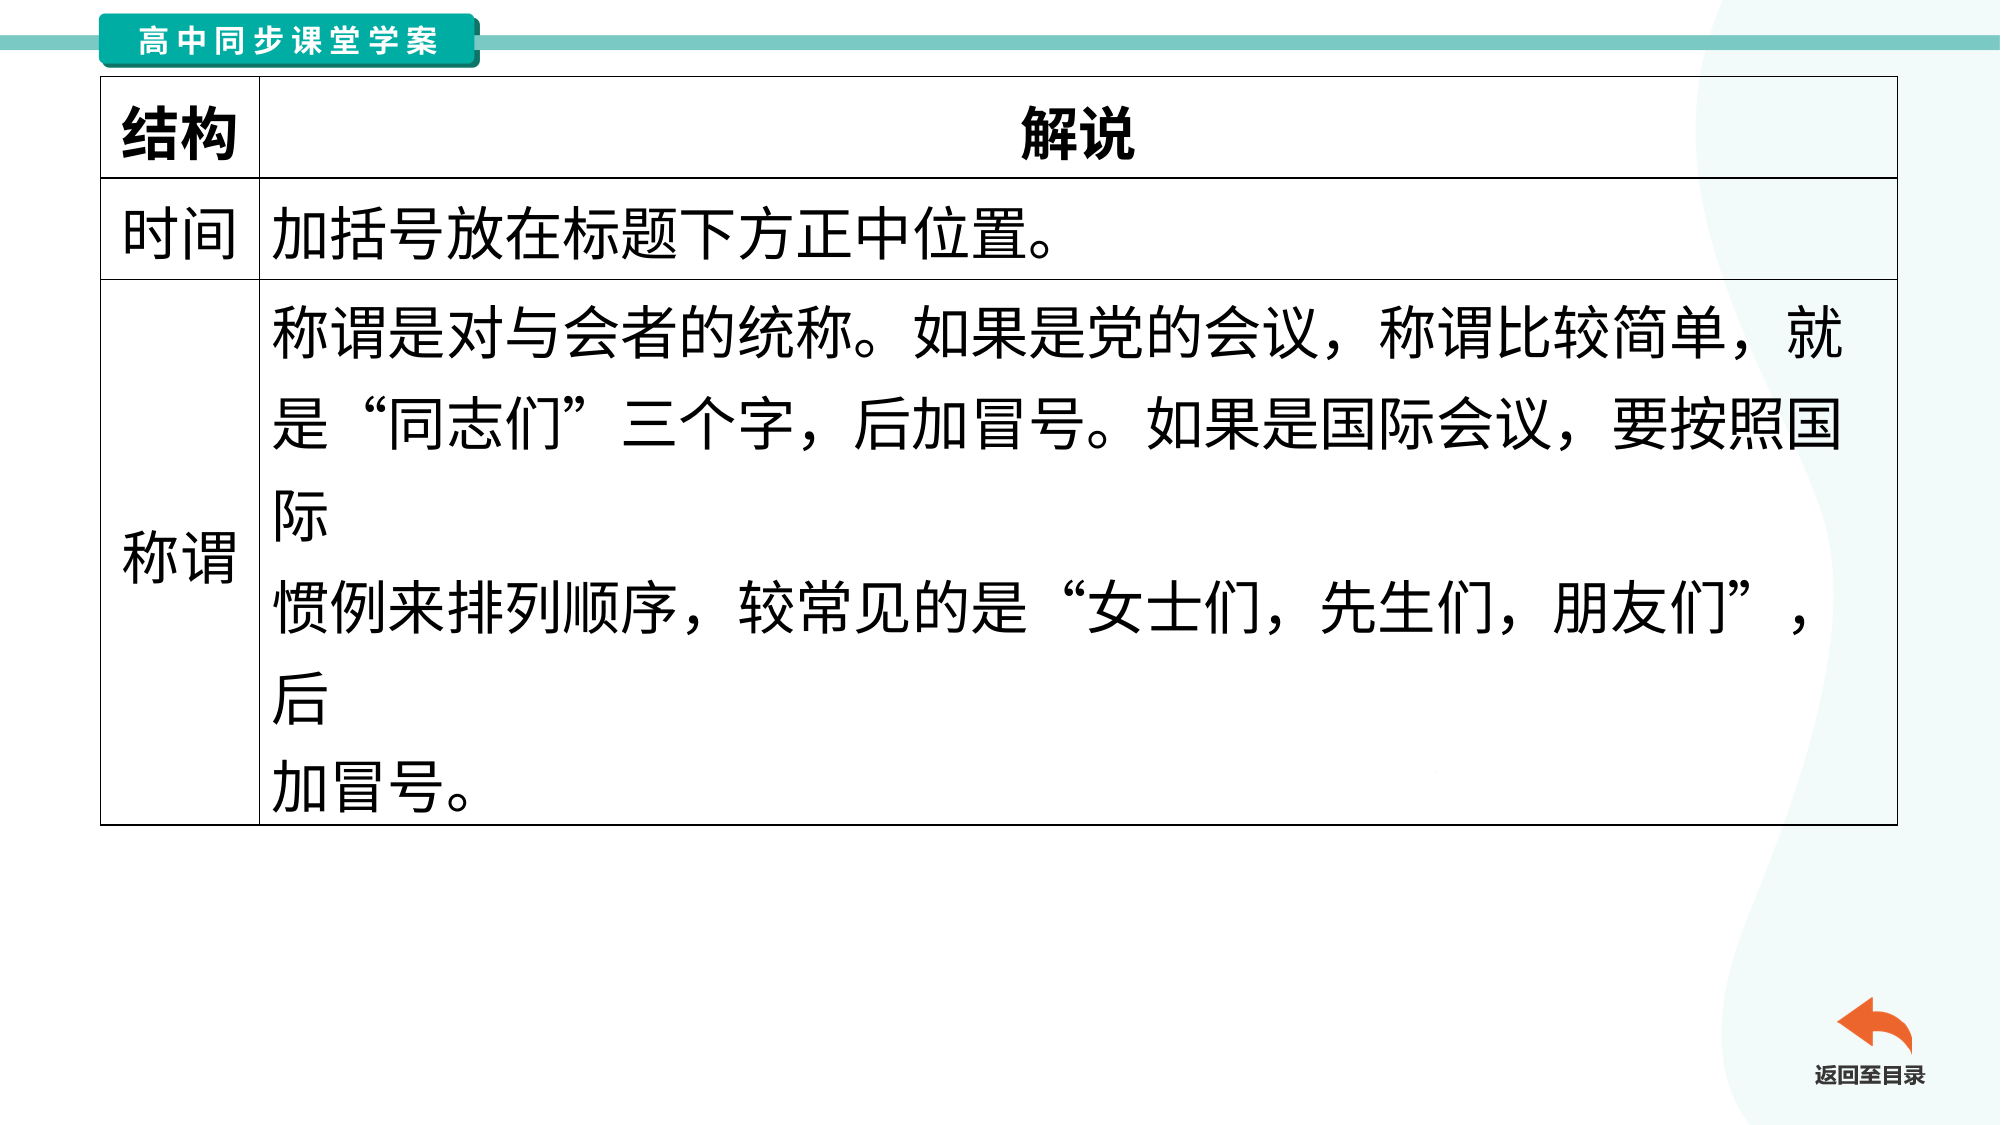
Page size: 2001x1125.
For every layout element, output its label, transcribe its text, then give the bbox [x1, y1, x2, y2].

table_cell 称谓 [101, 280, 259, 824]
table_header 解说 [260, 77, 1897, 177]
table_cell 加括号放在标题下方正中位置。 [260, 179, 1897, 279]
table_cell 时间 [101, 179, 259, 279]
table_header 结构 [101, 77, 259, 177]
table_cell 称谓是对与会者的统称。如果是党的会议，称谓比较简单，就 是“同志们”三个字，后加冒号。如果是国际会议，要按照国际 惯例来排列顺序，较常见的是“女士们，先生们，朋友们”，后 加冒号。 [260, 280, 1897, 824]
picture [0, 0, 2000, 1125]
